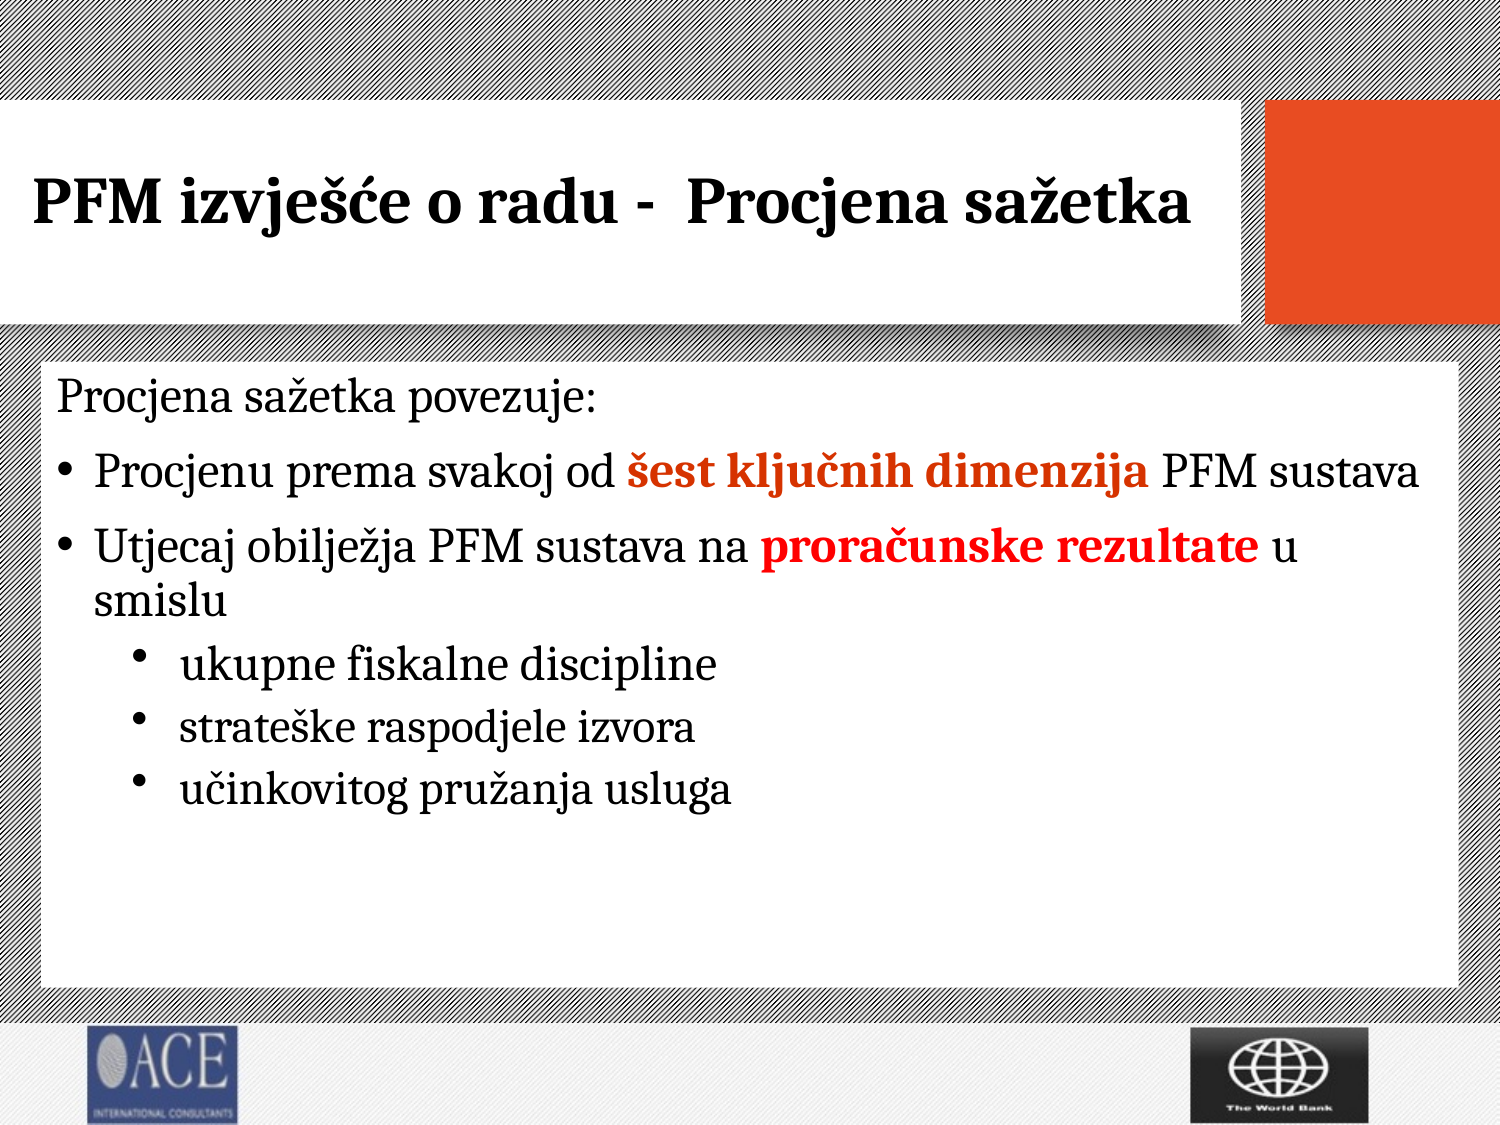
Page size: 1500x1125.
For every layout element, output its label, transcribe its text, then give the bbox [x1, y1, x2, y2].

picture [0, 0, 1500, 125]
picture [0, 280, 1500, 1125]
title PFM izvješće o radu - Procjena sažetka [17, 125, 1354, 280]
list Procjena sažetka povezuje: Procjenu prema svakoj od šest ključnih dimenzija PFM sustava Utjecaj obilježja PFM sustava na proračunske rezultate u smislu ukupne fiskalne discipline strateške raspodjele izvora učinkovitog pružanja usluga [40, 361, 1459, 988]
